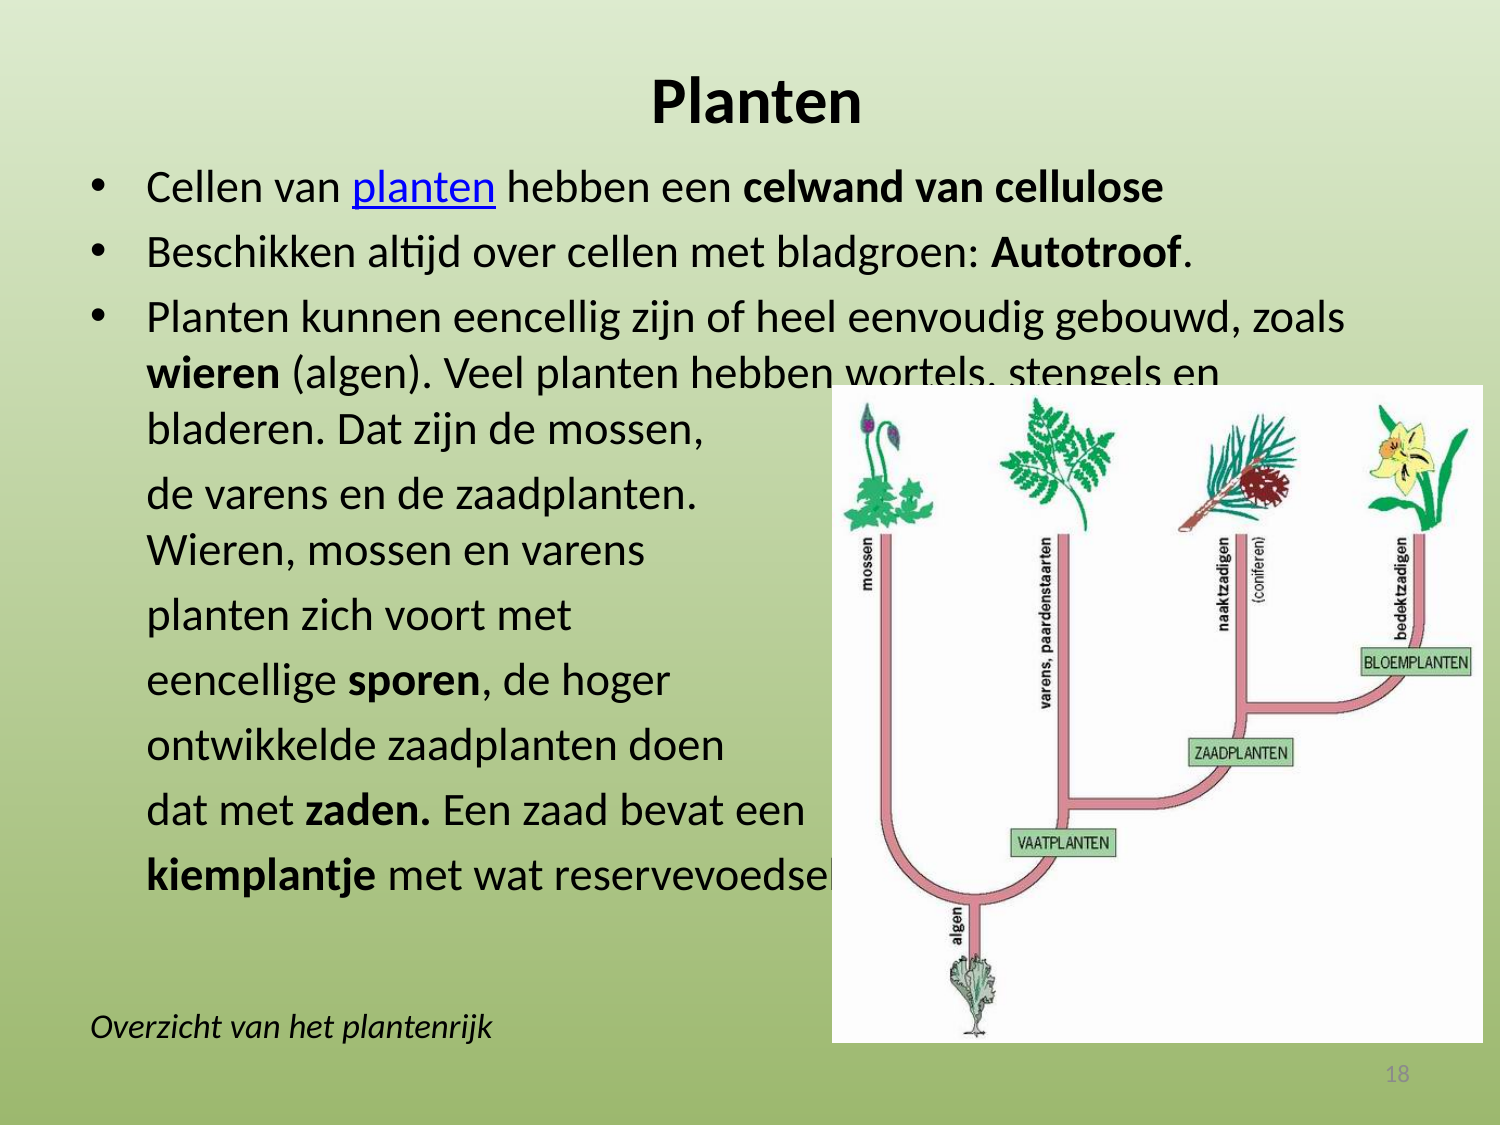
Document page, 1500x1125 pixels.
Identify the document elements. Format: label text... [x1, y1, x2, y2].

list Cellen van planten hebben een celwand van cellulose Beschikken altijd over cellen met bladgroen: Autotroof. Planten kunnen eencellig zijn of heel eenvoudig gebouwd, zoals wieren (algen). Veel planten hebben wortels, stengels en bladeren. Dat zijn de mossen, de varens en de zaadplanten. Wieren, mossen en varens planten zich voort met eencellige sporen, de hoger ontwikkelde zaadplanten doen dat met zaden. Een zaad bevat een kiemplantje met wat reservevoedsel Overzicht van het plantenrijk [75, 148, 1425, 1059]
title Planten [75, 45, 1425, 148]
picture [832, 385, 1484, 1043]
slide_number 18 [1074, 1051, 1425, 1103]
